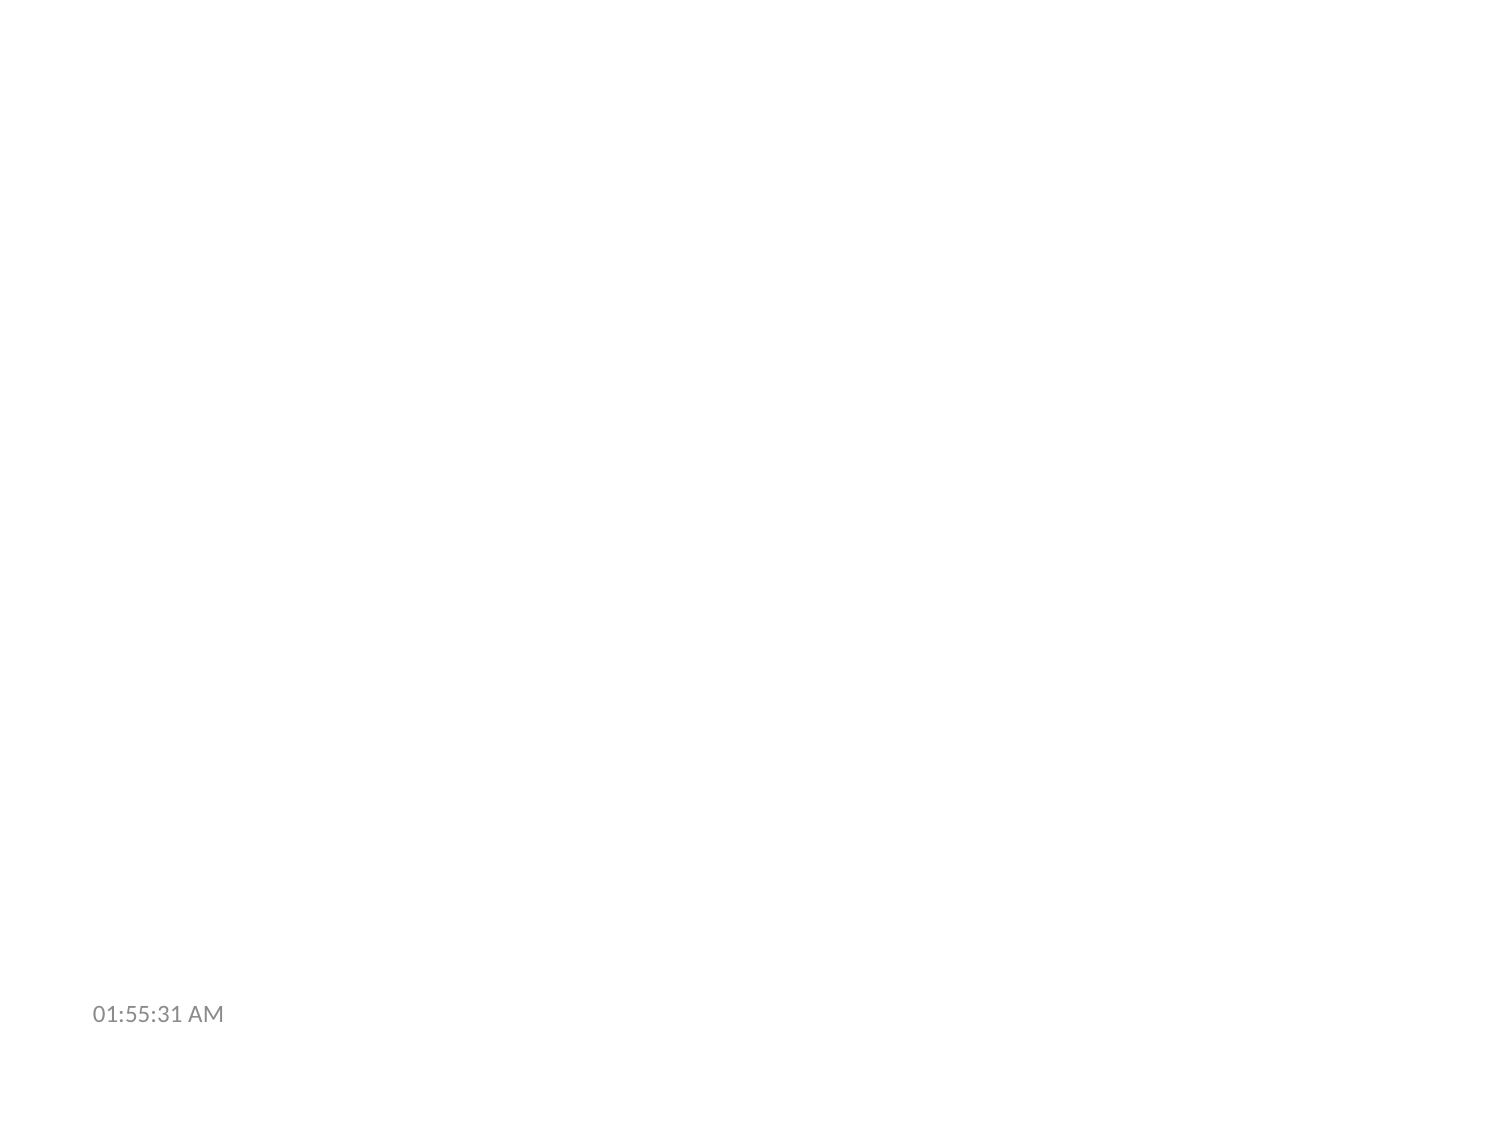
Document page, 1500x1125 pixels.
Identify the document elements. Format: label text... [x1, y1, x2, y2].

text_box 3:35:09 PM [77, 982, 428, 1043]
